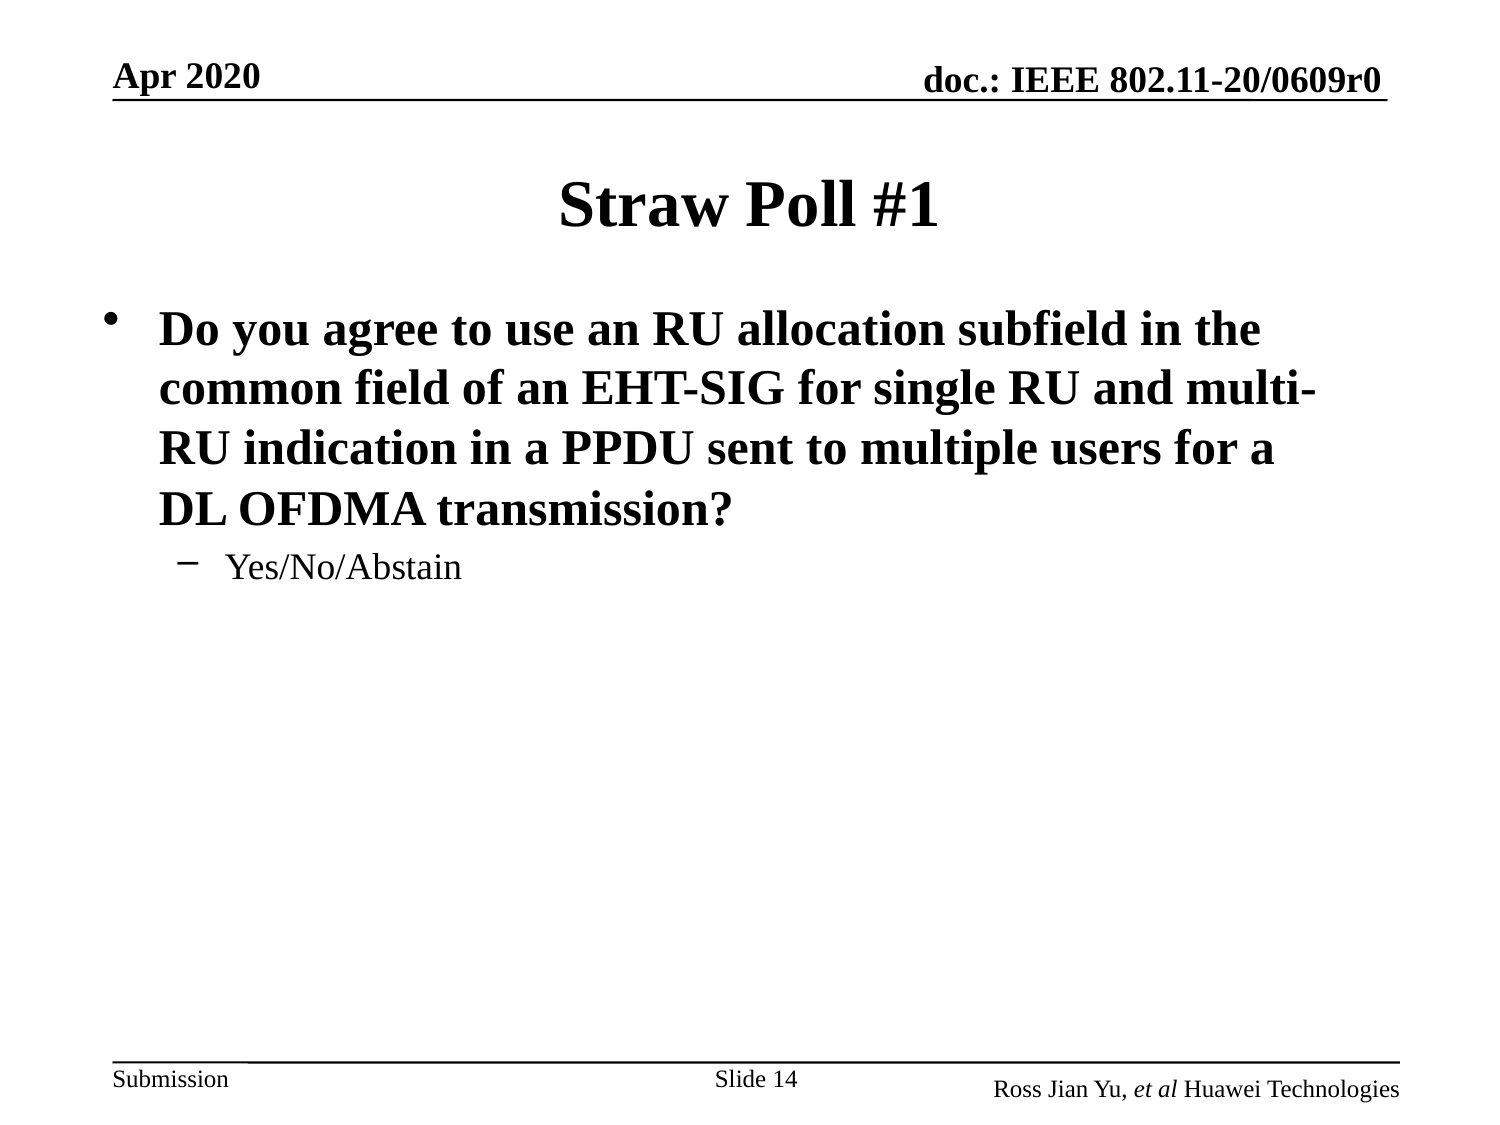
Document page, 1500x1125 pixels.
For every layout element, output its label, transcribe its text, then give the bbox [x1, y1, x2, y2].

title Straw Poll #1 [112, 112, 1388, 288]
slide_number Slide 14 [712, 1061, 800, 1093]
list Do you agree to use an RU allocation subfield in the common field of an EHT-SIG for single RU and multi-RU indication in a PPDU sent to multiple users for a DL OFDMA transmission? Yes/No/Abstain [87, 287, 1363, 938]
